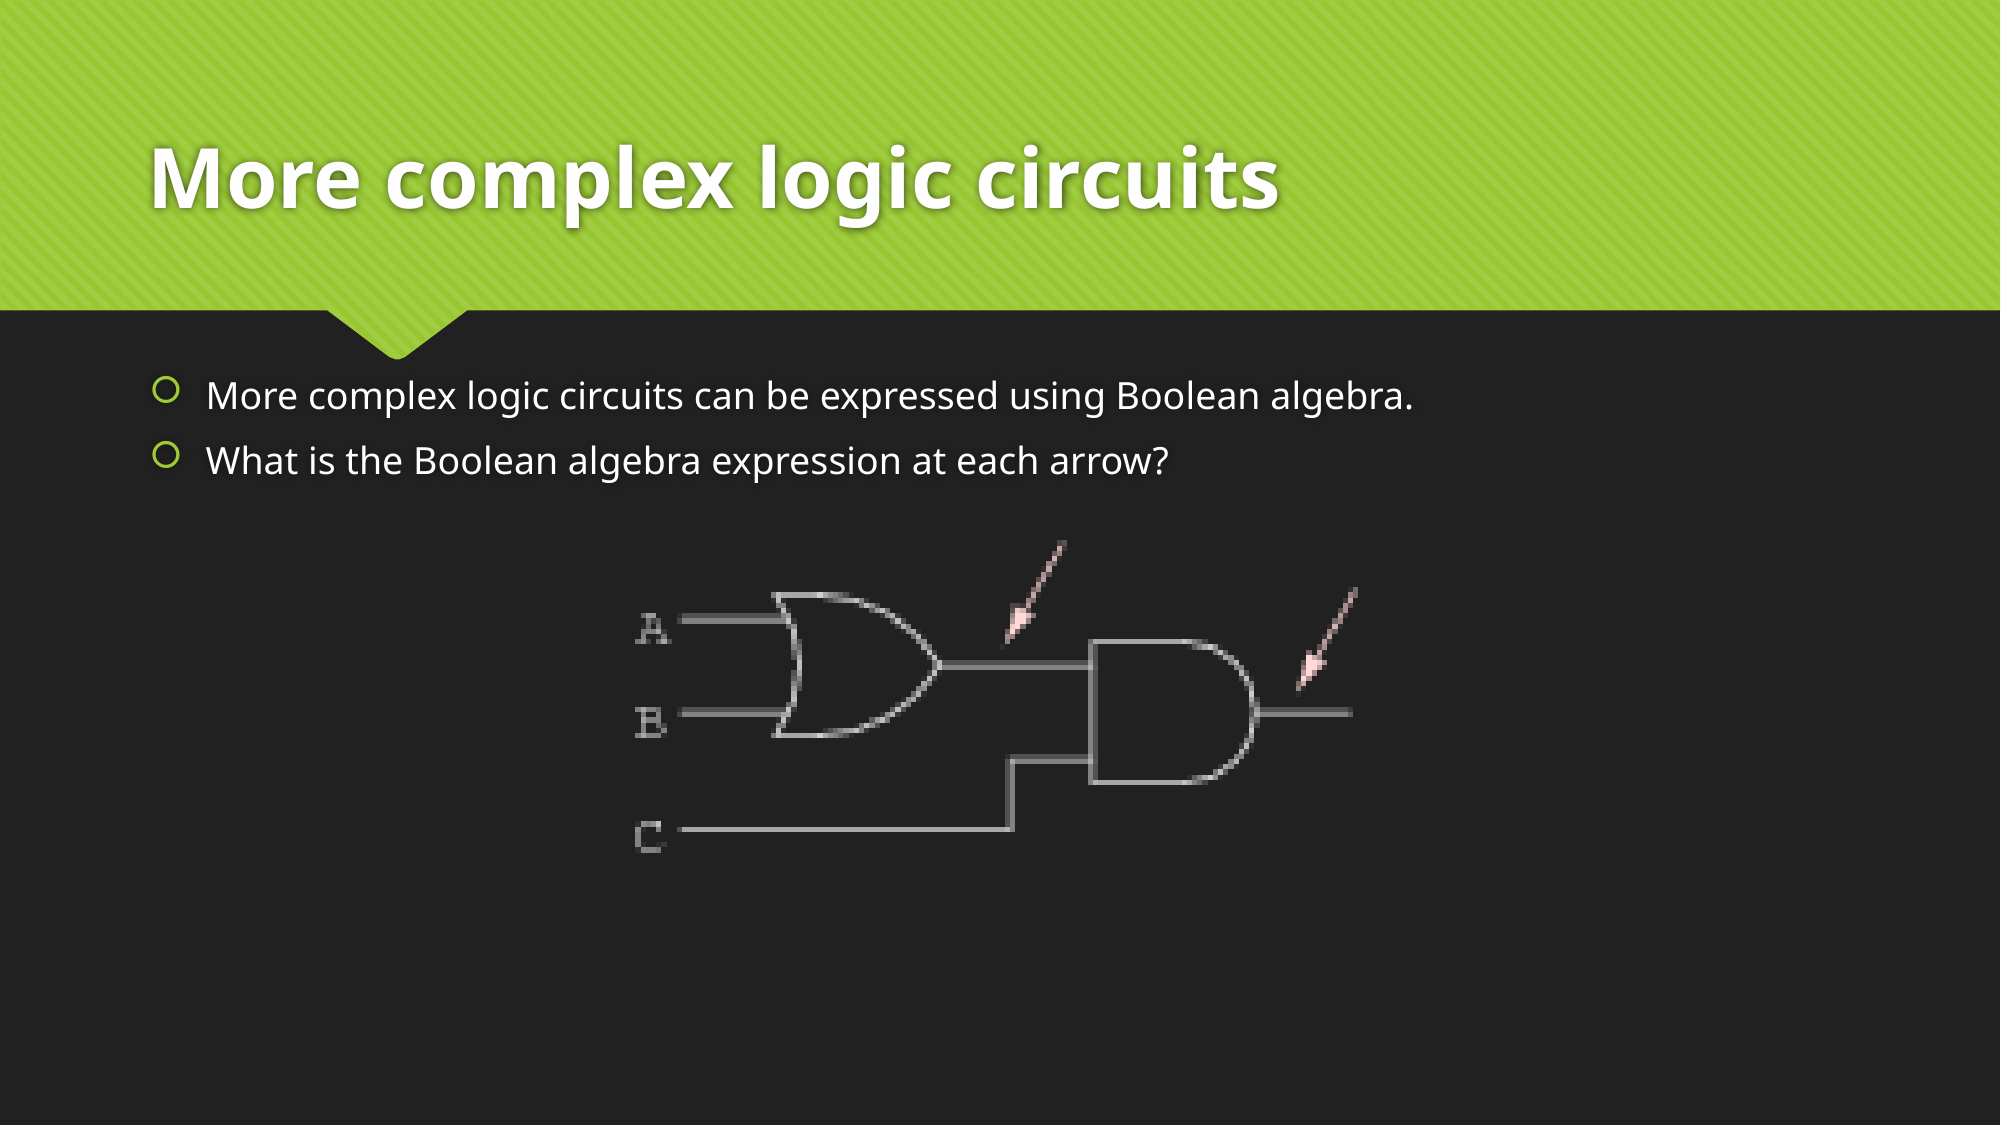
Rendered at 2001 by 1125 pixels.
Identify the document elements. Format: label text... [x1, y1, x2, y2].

picture [615, 520, 1385, 875]
list More complex logic circuits can be expressed using Boolean algebra. What is the Boolean algebra expression at each arrow? [134, 364, 1866, 521]
title More complex logic circuits [132, 73, 1868, 233]
